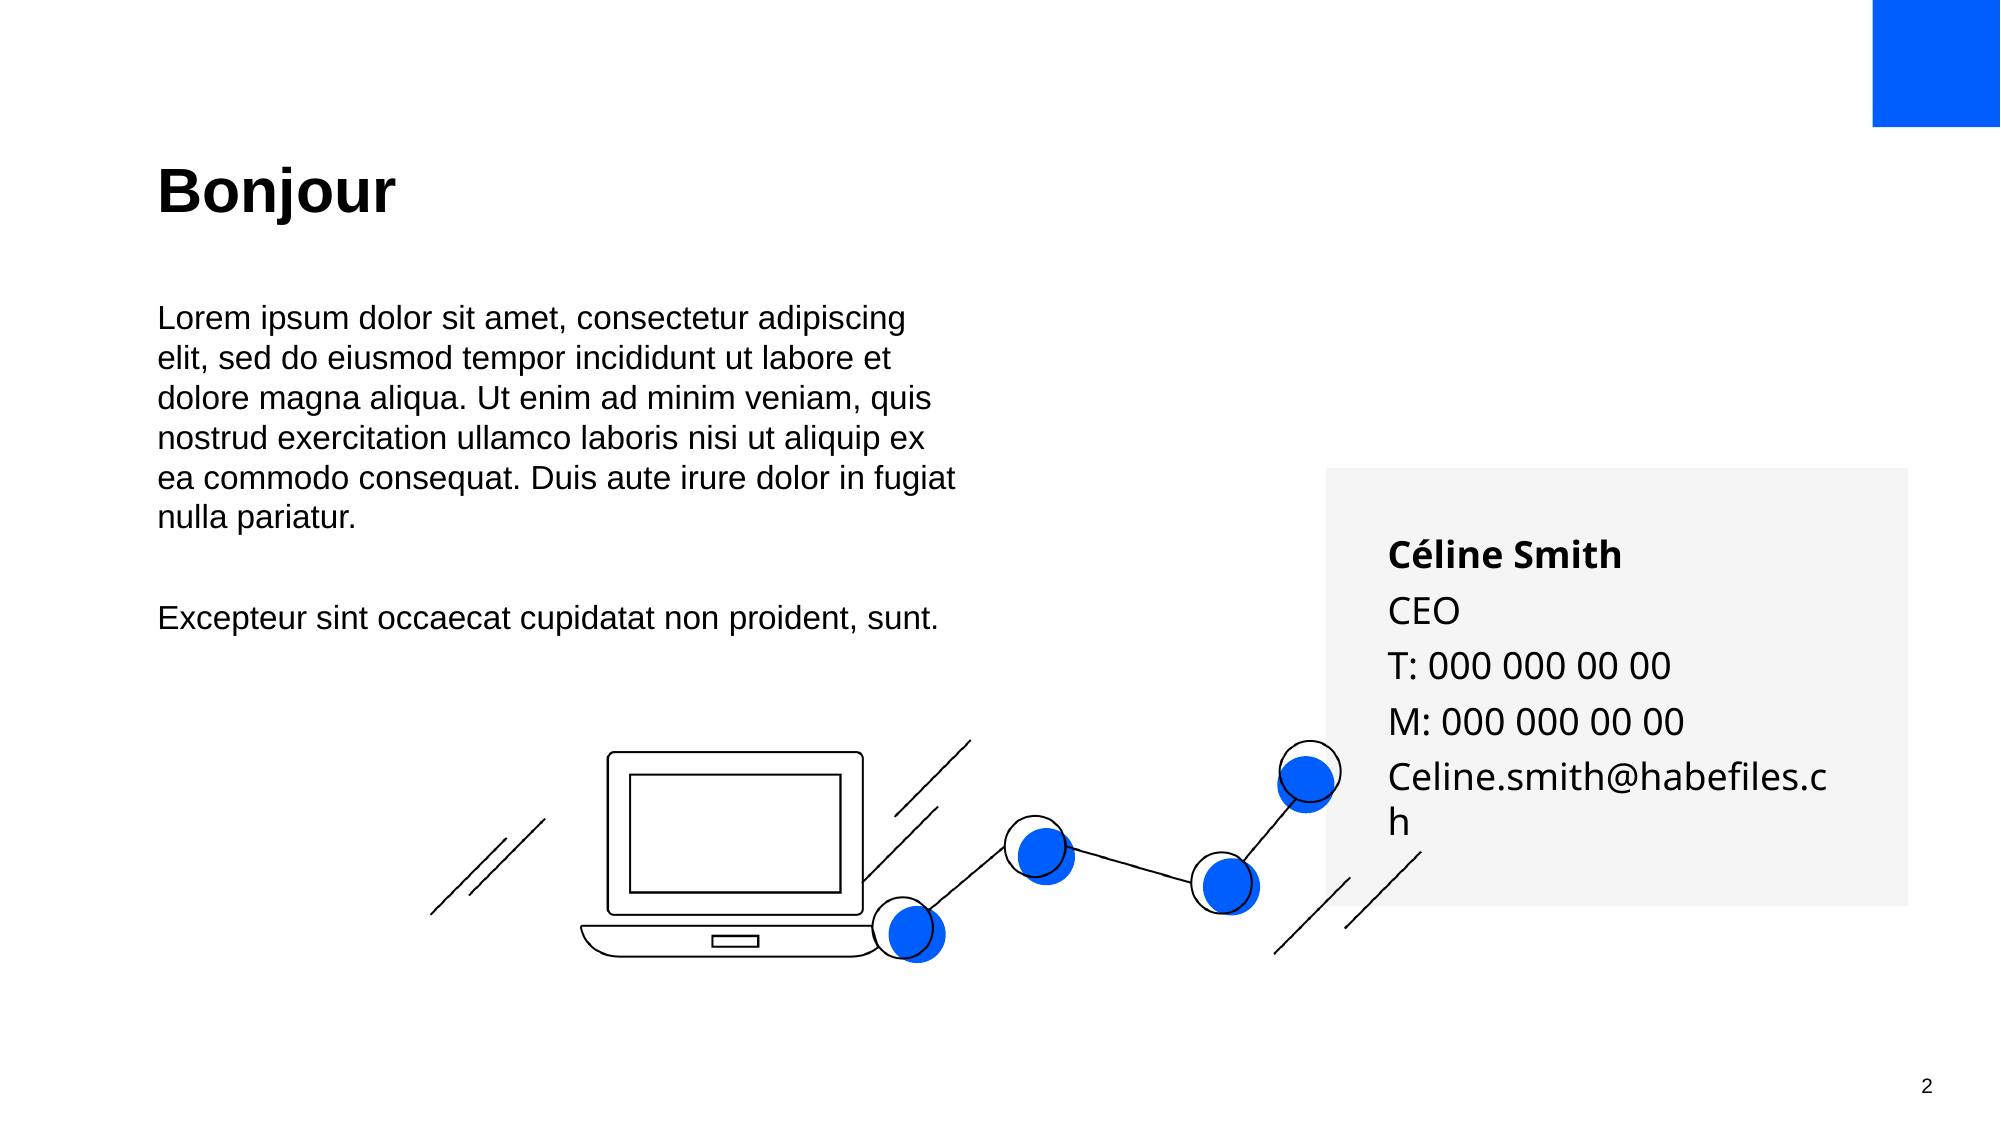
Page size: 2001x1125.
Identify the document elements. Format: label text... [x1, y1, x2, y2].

text_box [1325, 467, 1909, 907]
text_box Céline Smith CEO T: 000 000 00 00 M: 000 000 00 00 Celine.smith@habefiles.ch [1387, 514, 1849, 860]
slide_number 2 [1482, 1068, 1933, 1102]
title Bonjour [157, 138, 1849, 247]
list Lorem ipsum dolor sit amet, consectetur adipiscing elit, sed do eiusmod tempor incididunt ut labore et dolore magna aliqua. Ut enim ad minim veniam, quis nostrud exercitation ullamco laboris nisi ut aliquip ex ea commodo consequat. Duis aute irure dolor in fugiat nulla pariatur. Excepteur sint occaecat cupidatat non proident, sunt. [157, 296, 966, 987]
picture [392, 710, 1459, 988]
